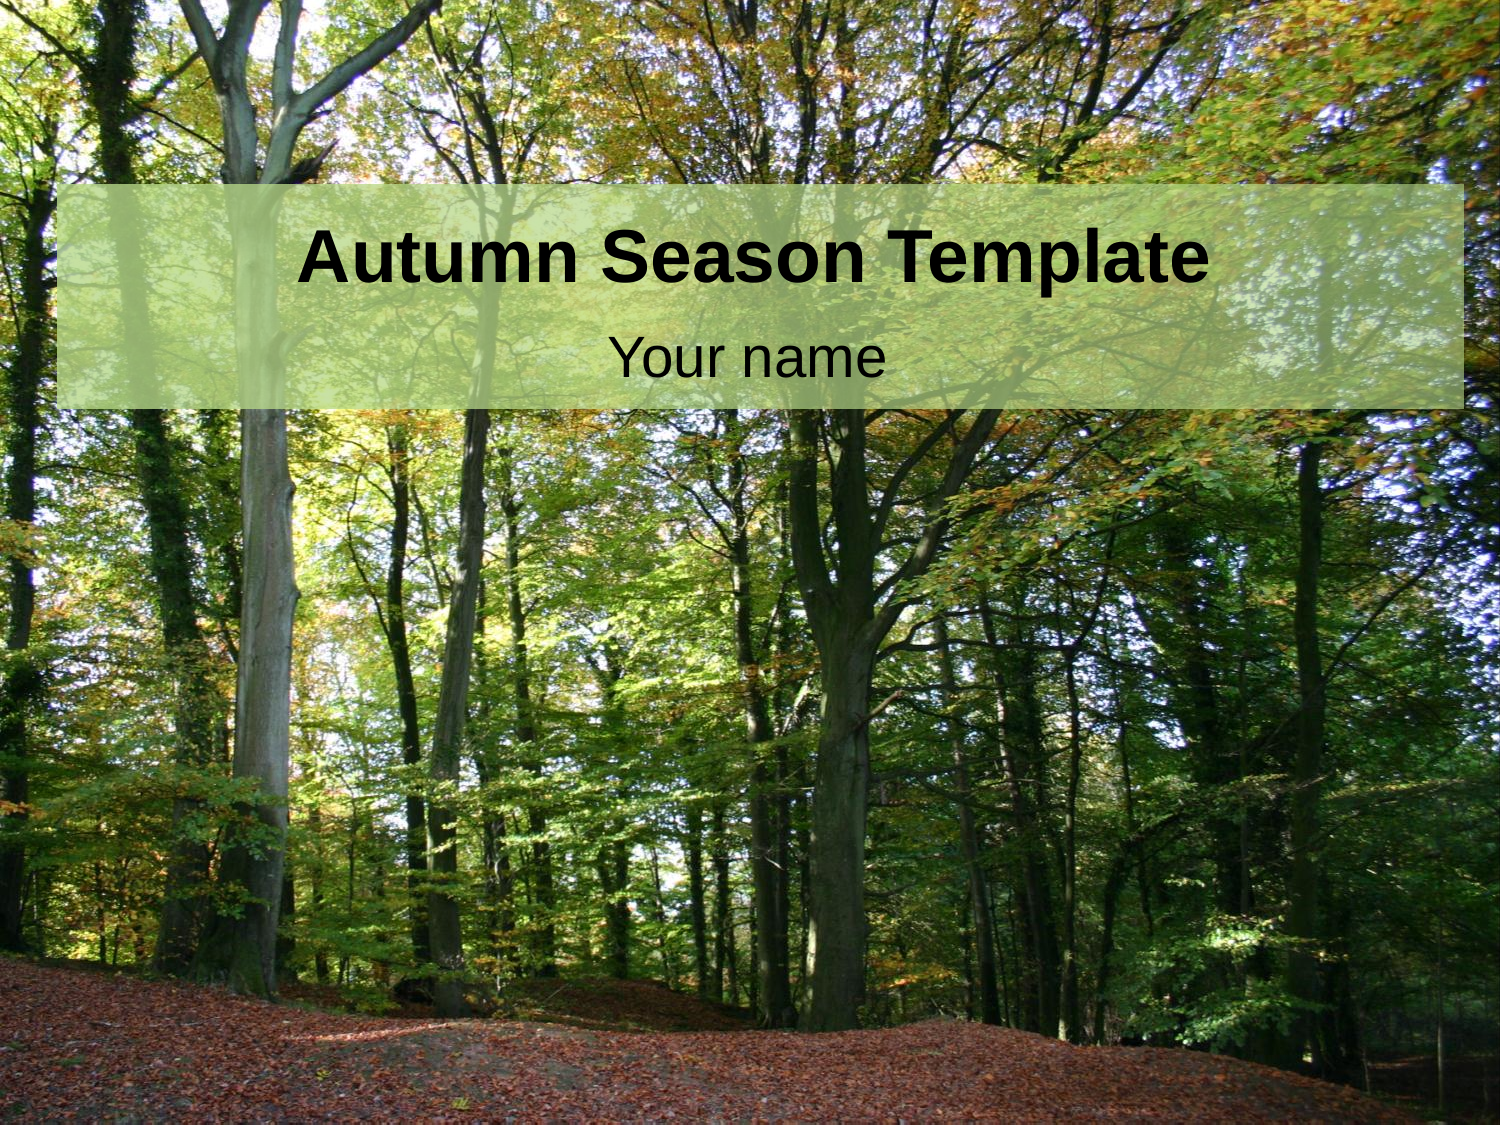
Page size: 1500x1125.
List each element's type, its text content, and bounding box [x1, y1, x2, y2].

subtitle Your name [222, 311, 1273, 391]
title Autumn Season Template [116, 193, 1392, 312]
picture [0, 0, 1500, 1125]
